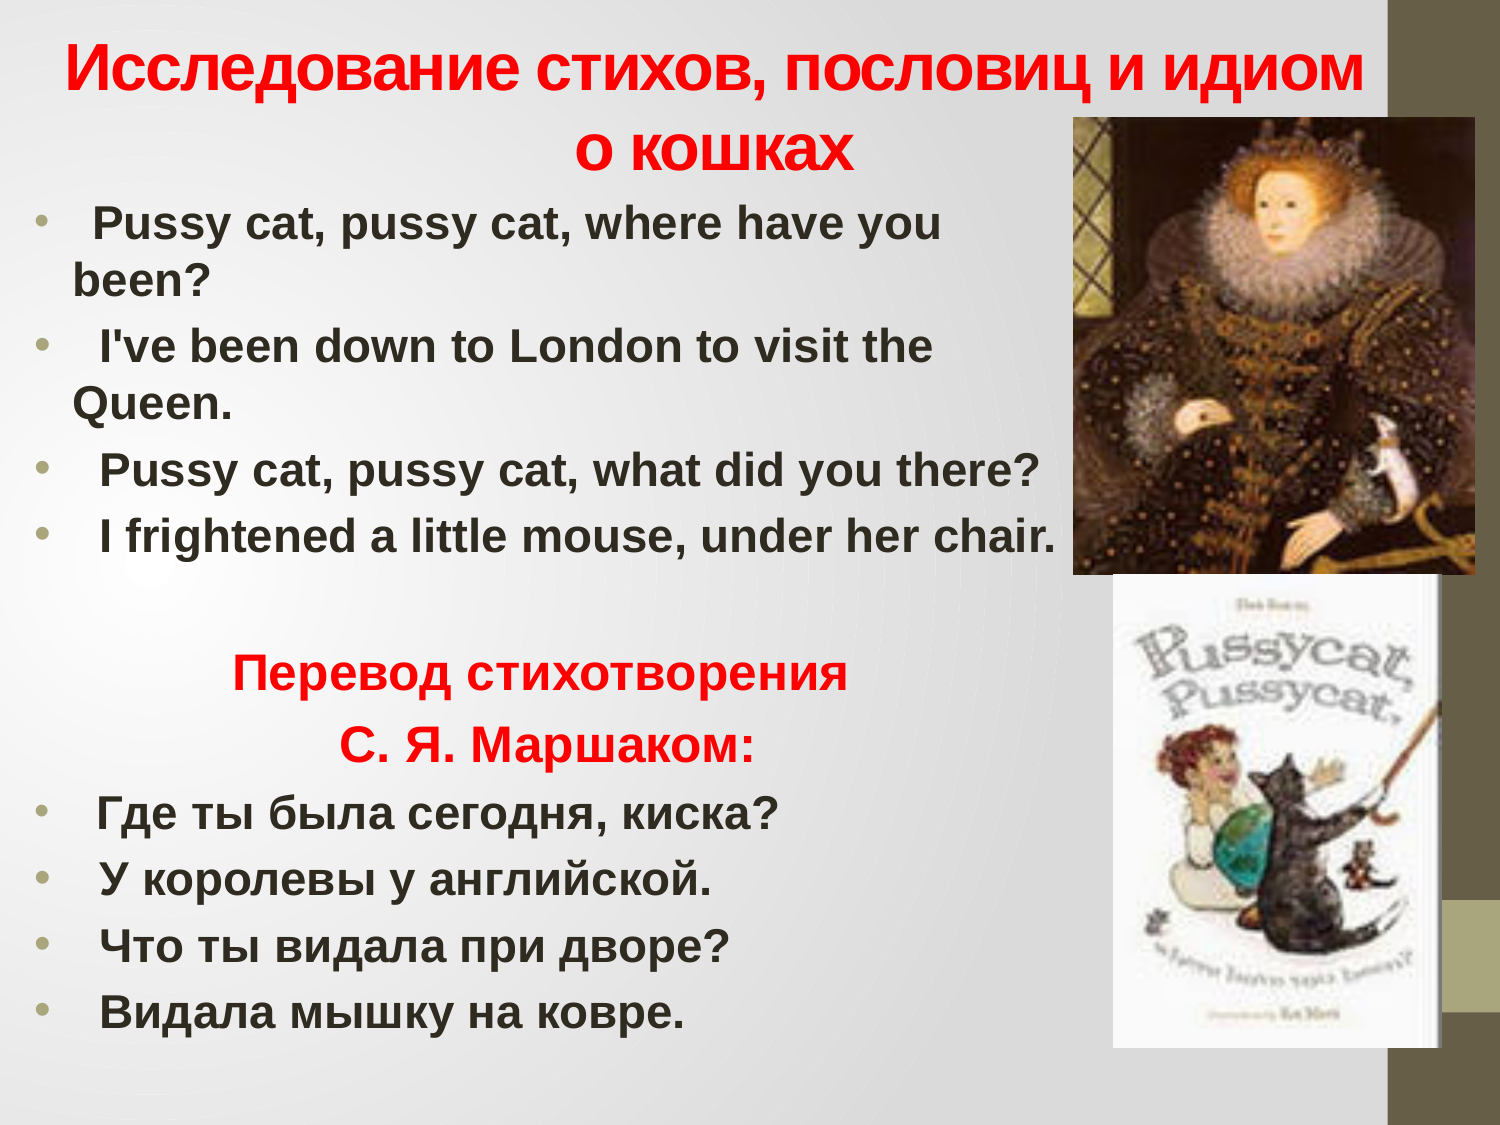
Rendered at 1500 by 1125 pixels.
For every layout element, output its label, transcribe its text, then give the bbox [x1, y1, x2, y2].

list Pussy cat, pussy cat, where have you been? I've been down to London to visit the Queen. Pussy cat, pussy cat, what did you there? I frightened a little mouse, under her chair. Перевод стихотворения С. Я. Маршаком: Где ты была сегодня, киска? У королевы у английской. Что ты видала при дворе? Видала мышку на ковре. [0, 184, 1079, 1125]
title Исследование стихов, пословиц и идиом о кошках [46, 35, 1383, 173]
picture [1072, 116, 1475, 1048]
